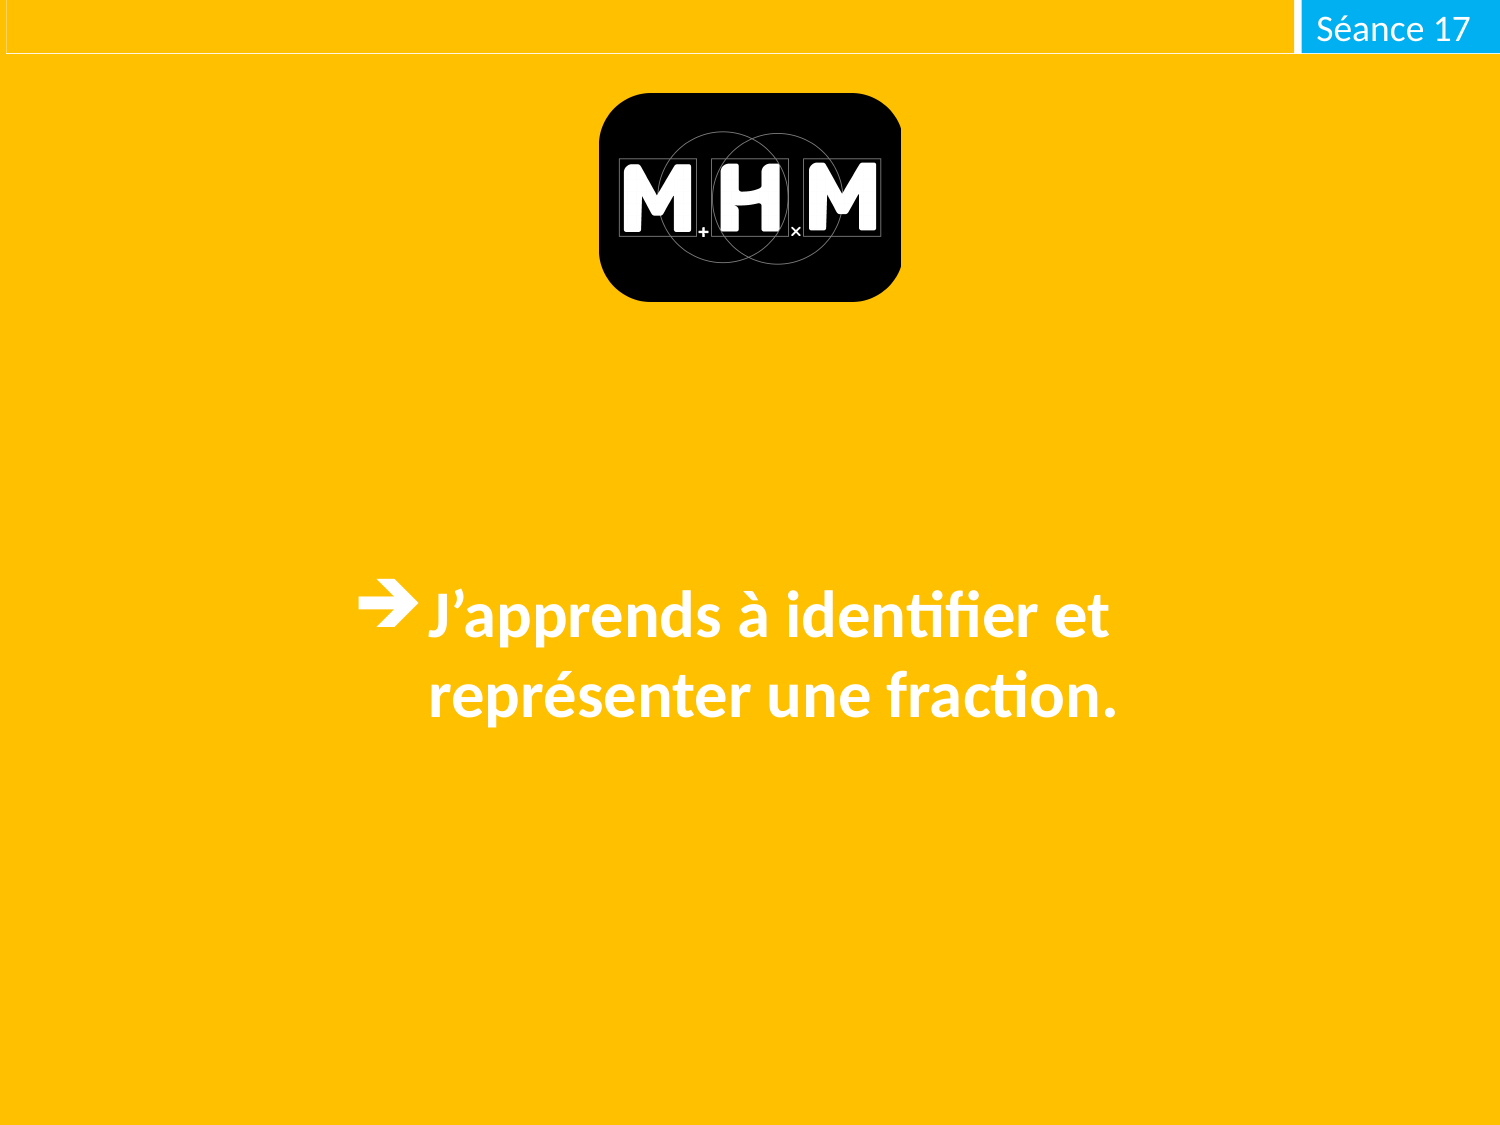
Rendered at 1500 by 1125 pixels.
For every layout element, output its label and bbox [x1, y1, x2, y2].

text_box [0, 54, 1500, 1125]
